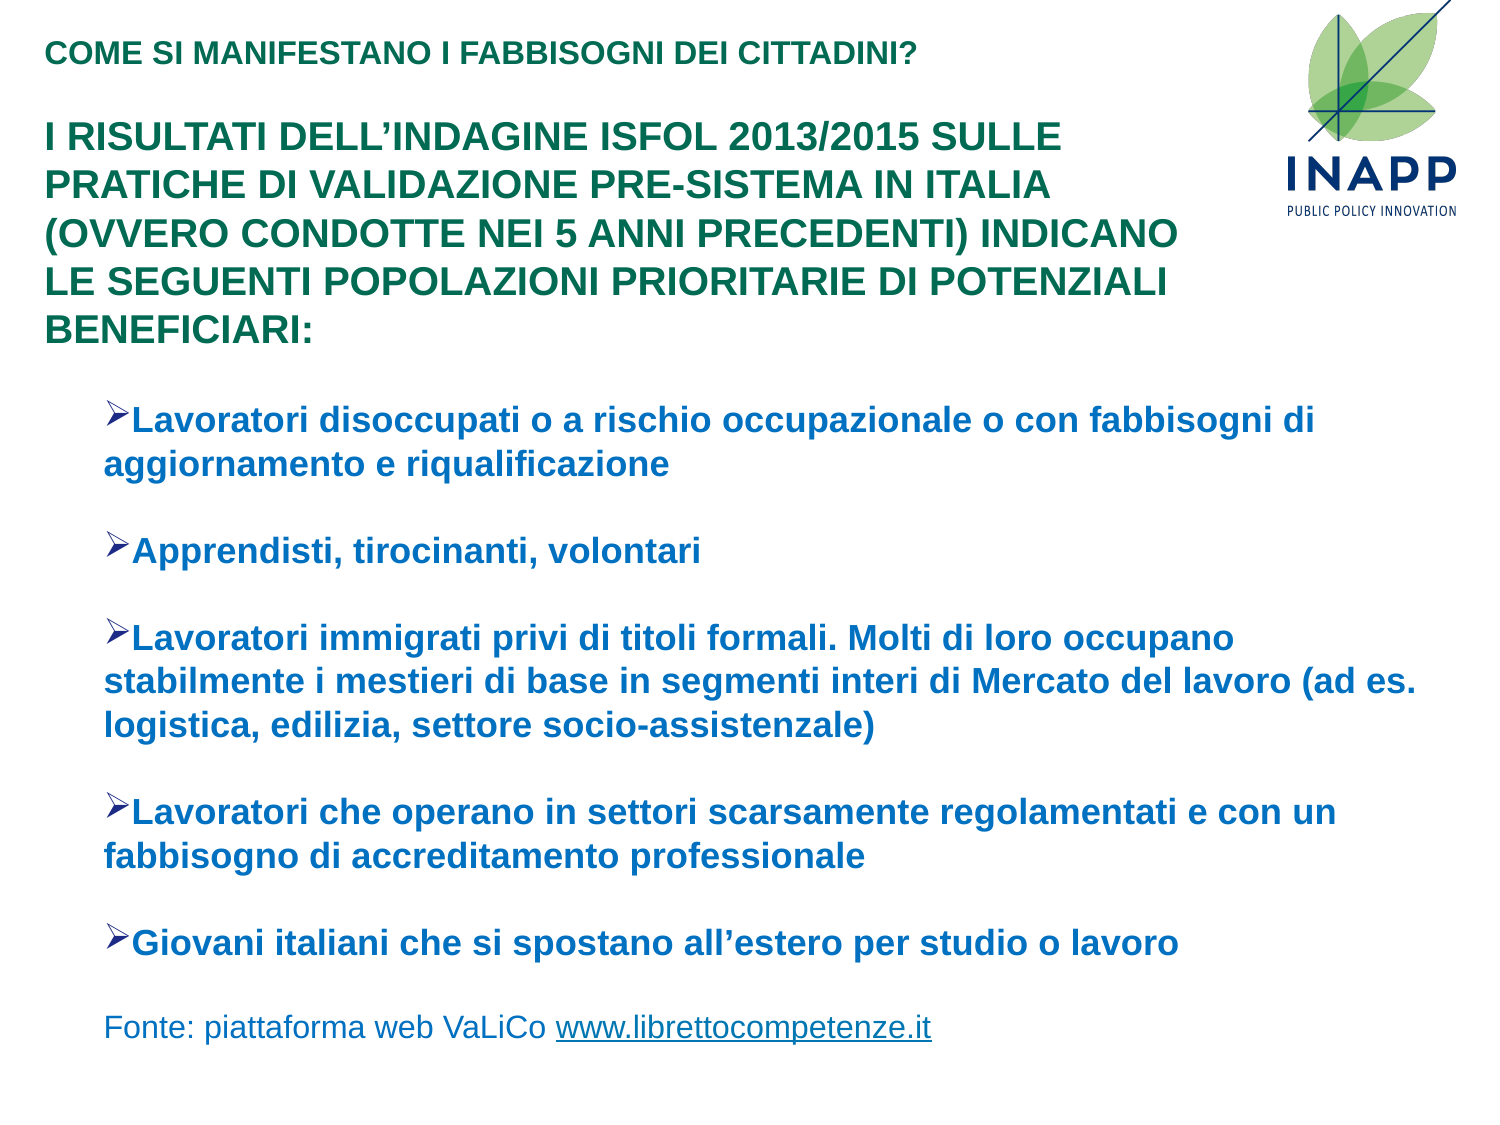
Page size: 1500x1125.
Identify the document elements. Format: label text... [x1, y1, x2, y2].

picture [1288, 0, 1456, 216]
title Come si manifestano i fabbisogni dei cittadini? I risultati dell’indagine Isfol 2013/2015 sulle pratiche di validazione pre-sistema in Italia (ovvero condotte nei 5 anni precedenti) indicano le seguenti popolazioni prioritarie di potenziali beneficiari: [29, 20, 1218, 363]
list Lavoratori disoccupati o a rischio occupazionale o con fabbisogni di aggiornamento e riqualificazione Apprendisti, tirocinanti, volontari Lavoratori immigrati privi di titoli formali. Molti di loro occupano stabilmente i mestieri di base in segmenti interi di Mercato del lavoro (ad es. logistica, edilizia, settore socio-assistenzale) Lavoratori che operano in settori scarsamente regolamentati e con un fabbisogno di accreditamento professionale Giovani italiani che si spostano all’estero per studio o lavoro Fonte: piattaforma web VaLiCo www.librettocompetenze.it [88, 350, 1439, 1059]
